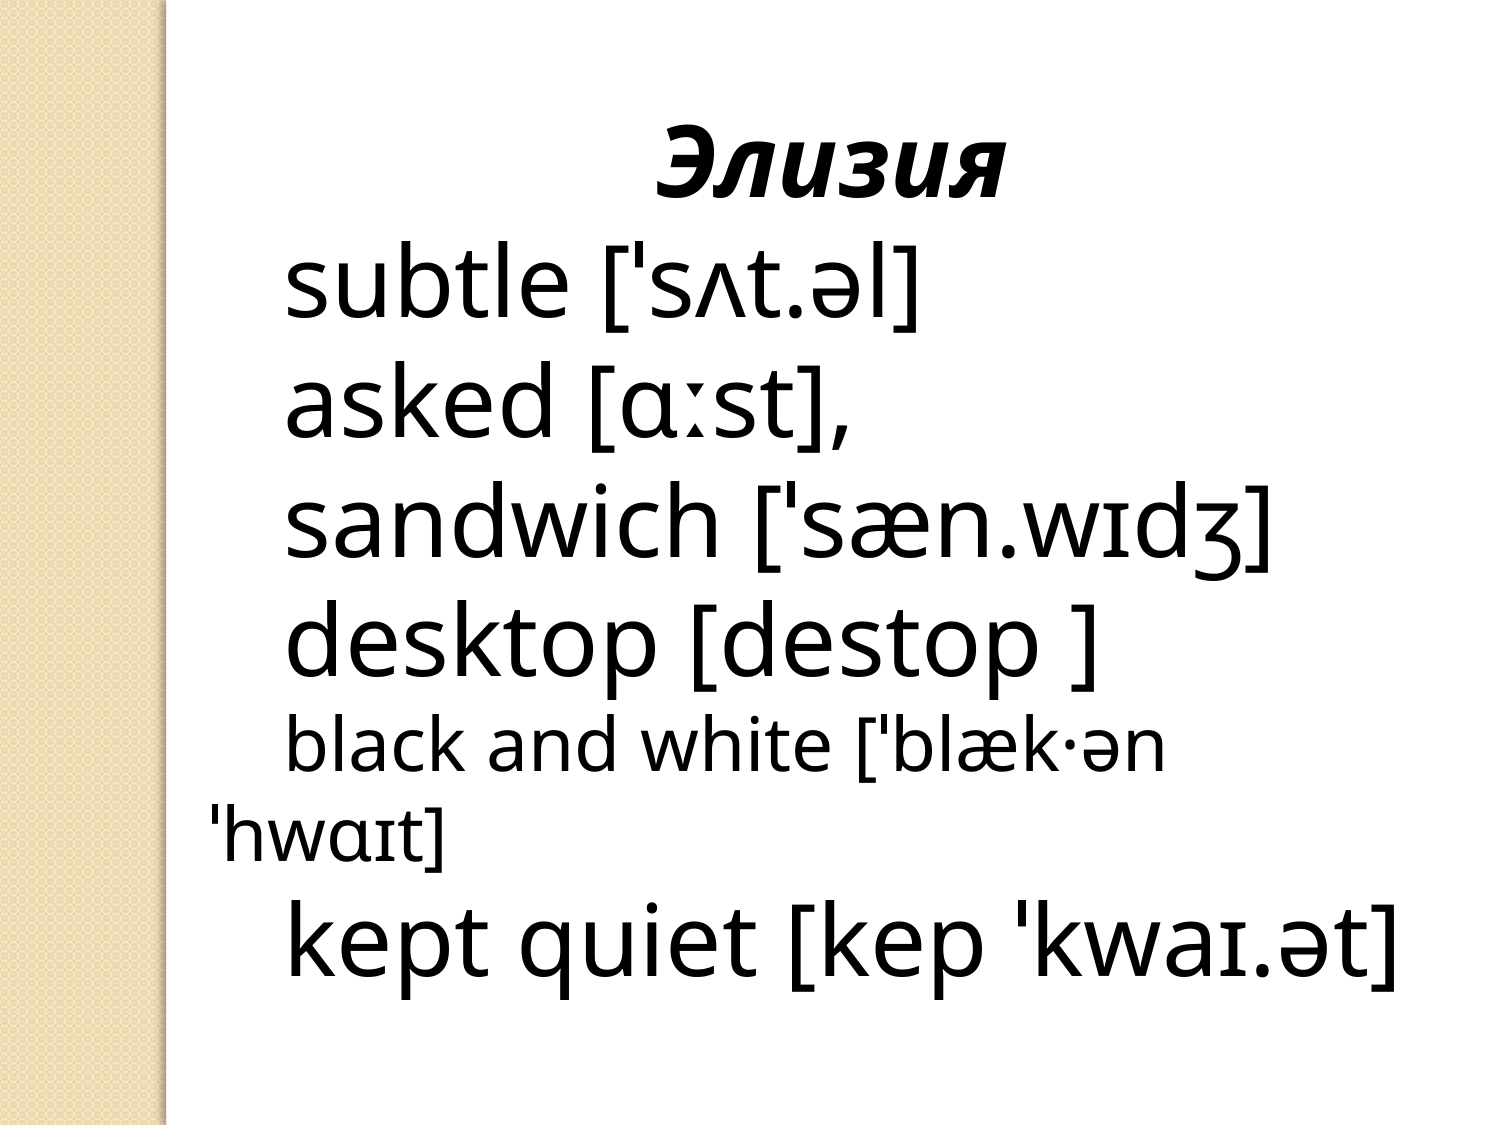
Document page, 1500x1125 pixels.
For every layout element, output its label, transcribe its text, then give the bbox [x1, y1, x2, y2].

text_box Элизия subtle [ˈsʌt.əl] asked [ɑːst], sandwich [ˈsæn.wɪdʒ] desktop [destop ] black and white [ˈblæk·ənˈhwɑɪt] kept quiet [kep ˈkwaɪ.ət] [194, 89, 1424, 1005]
